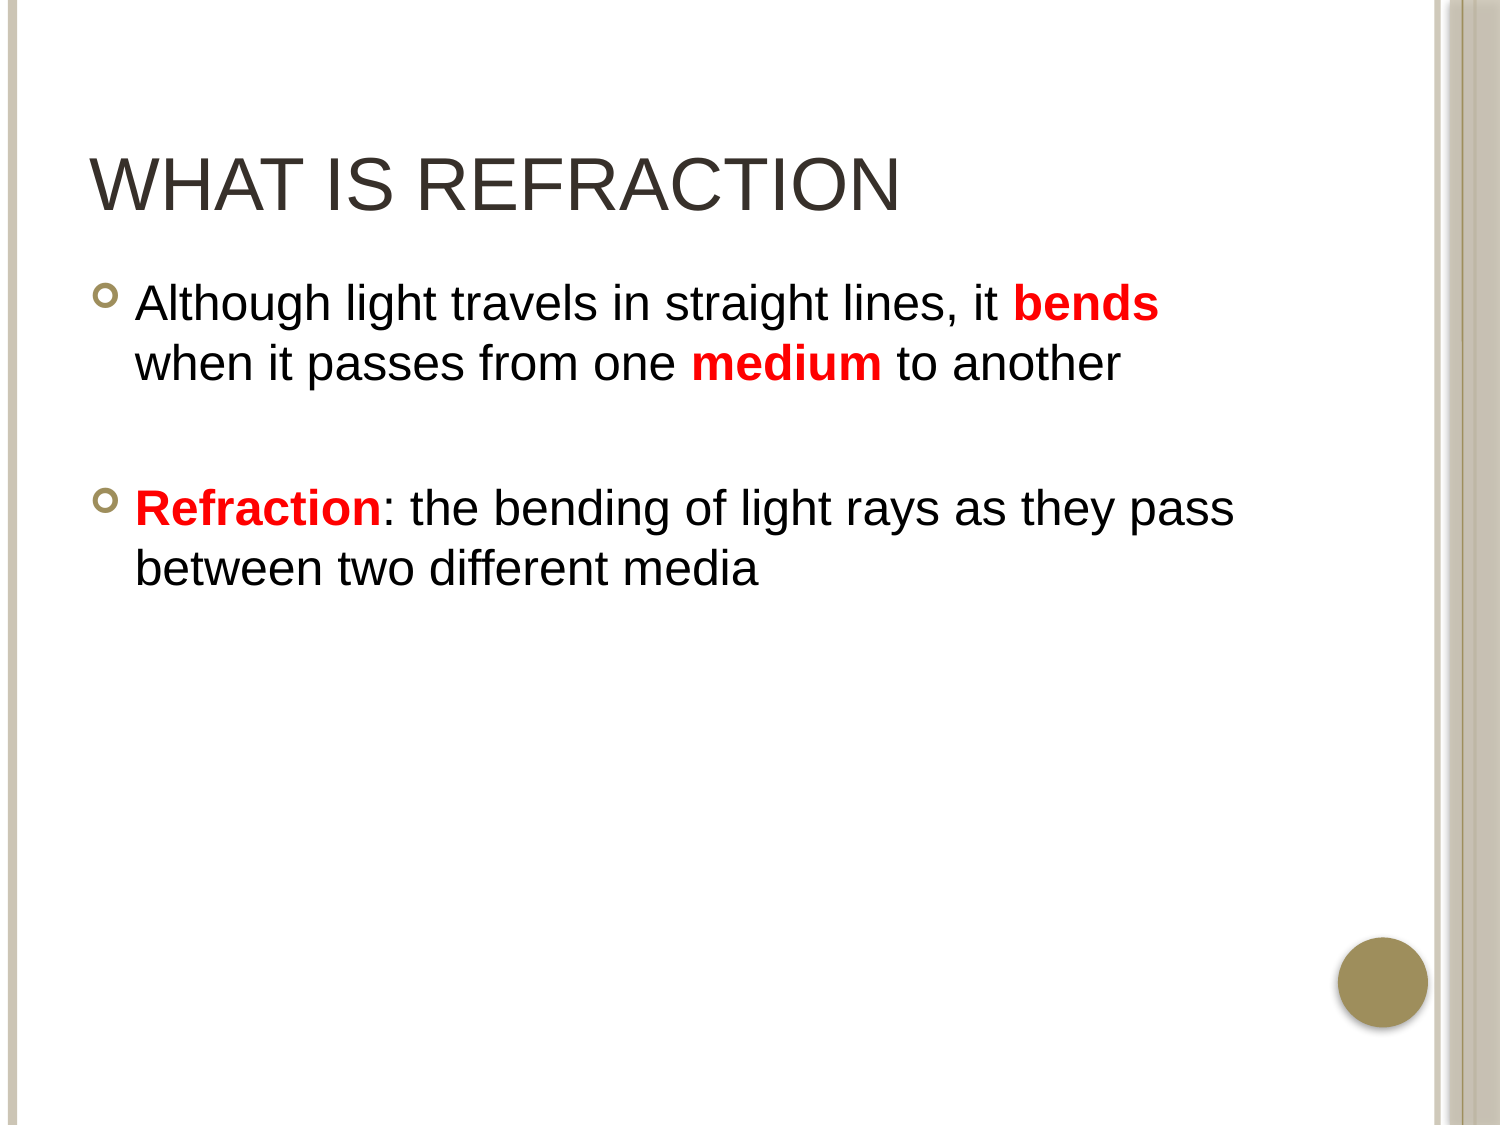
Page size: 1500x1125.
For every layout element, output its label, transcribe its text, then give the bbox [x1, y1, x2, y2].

list Although light travels in straight lines, it bends when it passes from one medium to another Refraction: the bending of light rays as they pass between two different media [75, 262, 1300, 1062]
title What is Refraction [75, 45, 1300, 233]
